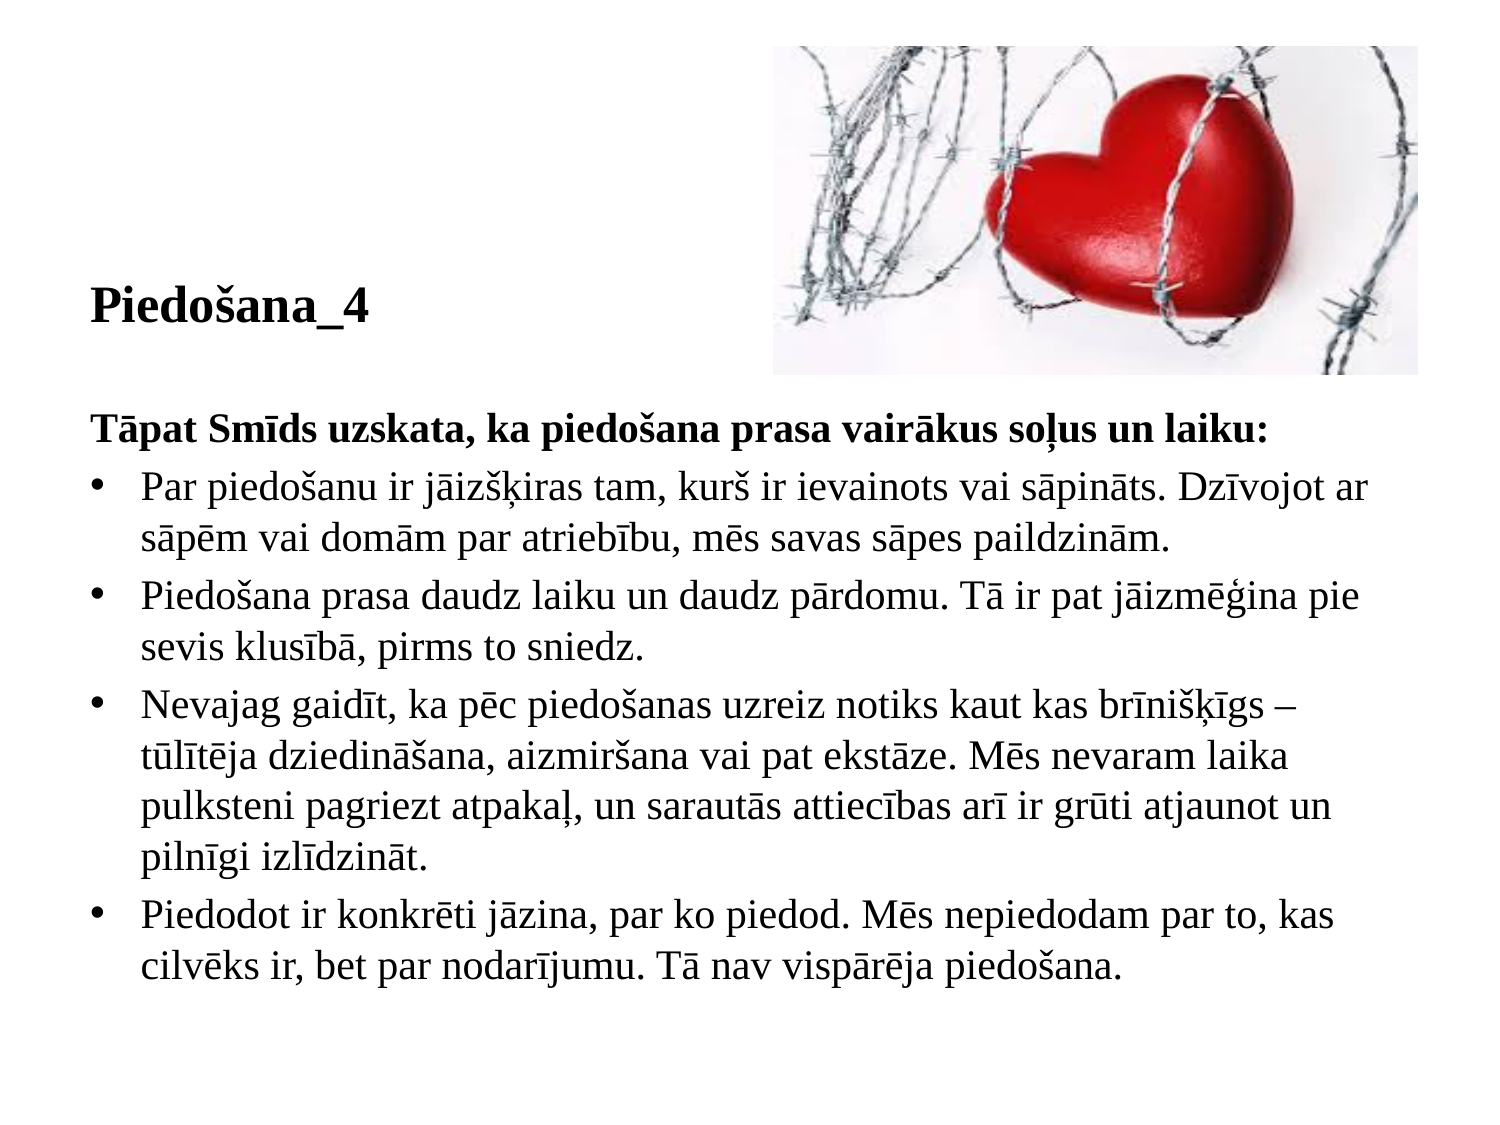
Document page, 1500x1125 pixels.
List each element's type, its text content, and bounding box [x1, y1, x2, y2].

picture [773, 46, 1419, 376]
list Piedošana_4 Tāpat Smīds uzskata, ka piedošana prasa vairākus soļus un laiku: Par piedošanu ir jāizšķiras tam, kurš ir ievainots vai sāpināts. Dzīvojot ar sāpēm vai domām par atriebību, mēs savas sāpes paildzinām. Piedošana prasa daudz laiku un daudz pārdomu. Tā ir pat jāizmēģina pie sevis klusībā, pirms to sniedz. Nevajag gaidīt, ka pēc piedošanas uzreiz notiks kaut kas brīnišķīgs – tūlītēja dziedināšana, aizmiršana vai pat ekstāze. Mēs nevaram laika pulksteni pagriezt atpakaļ, un sarautās attiecības arī ir grūti atjaunot un pilnīgi izlīdzināt. Piedodot ir konkrēti jāzina, par ko piedod. Mēs nepiedodam par to, kas cilvēks ir, bet par nodarījumu. Tā nav vispārēja piedošana. [75, 262, 1425, 1005]
